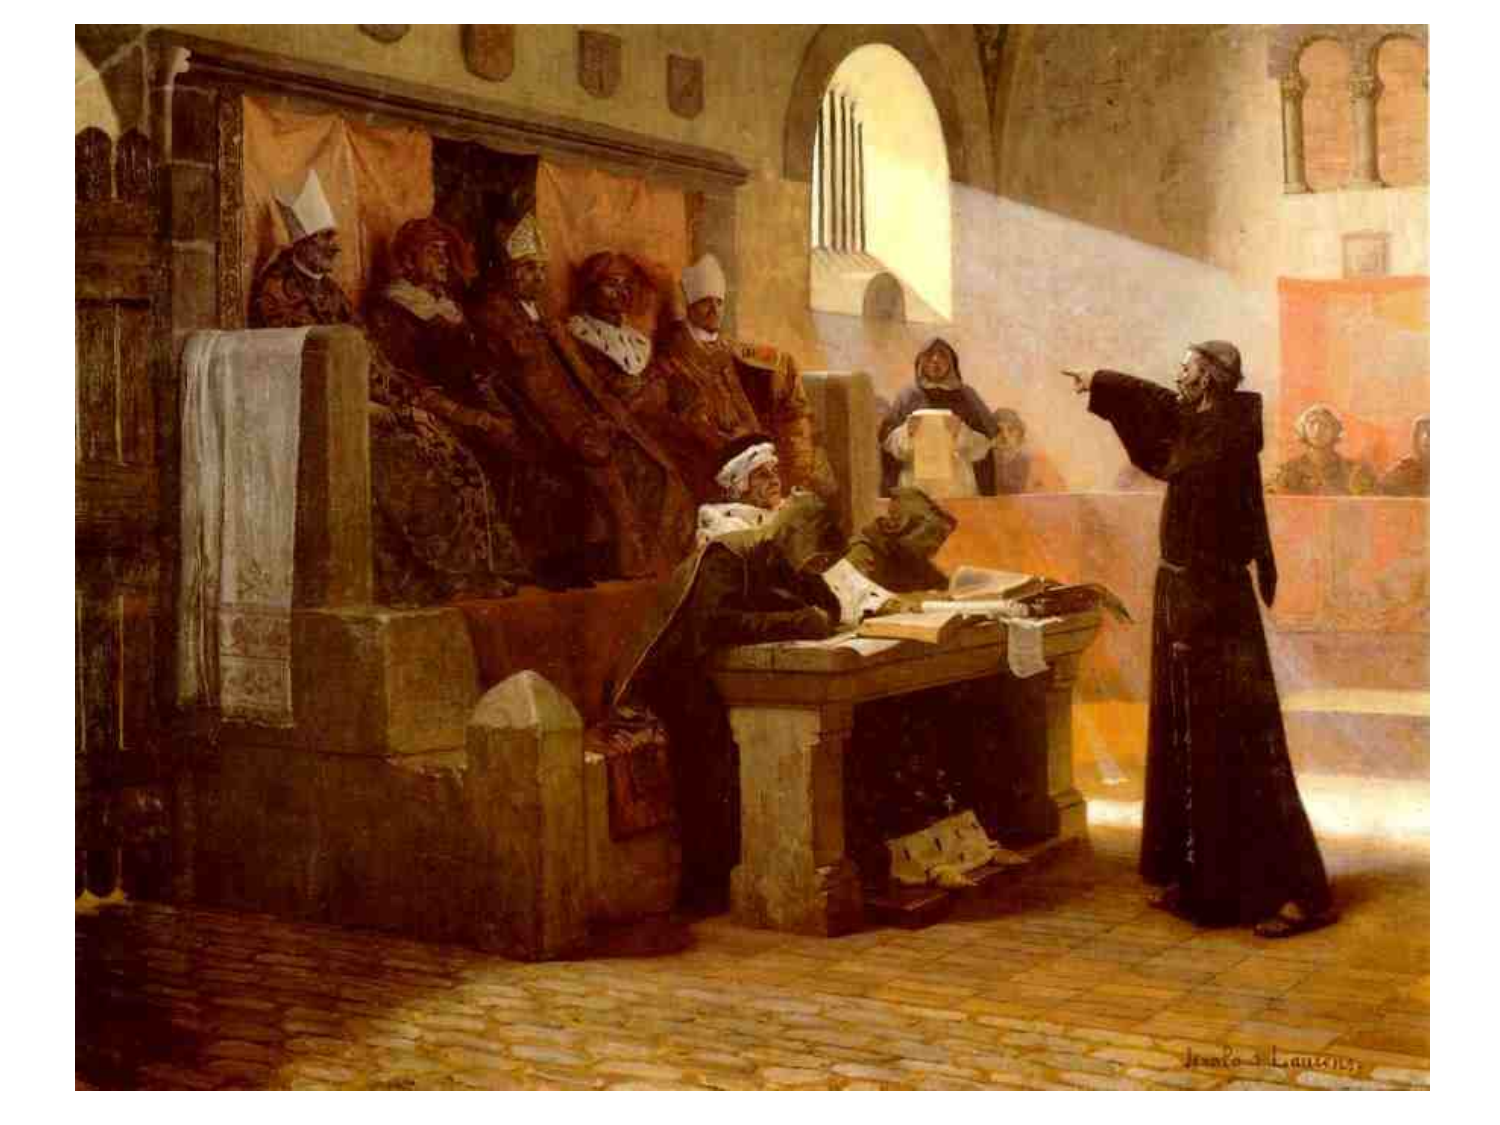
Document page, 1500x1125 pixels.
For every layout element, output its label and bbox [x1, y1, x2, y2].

list [74, 24, 1431, 1091]
